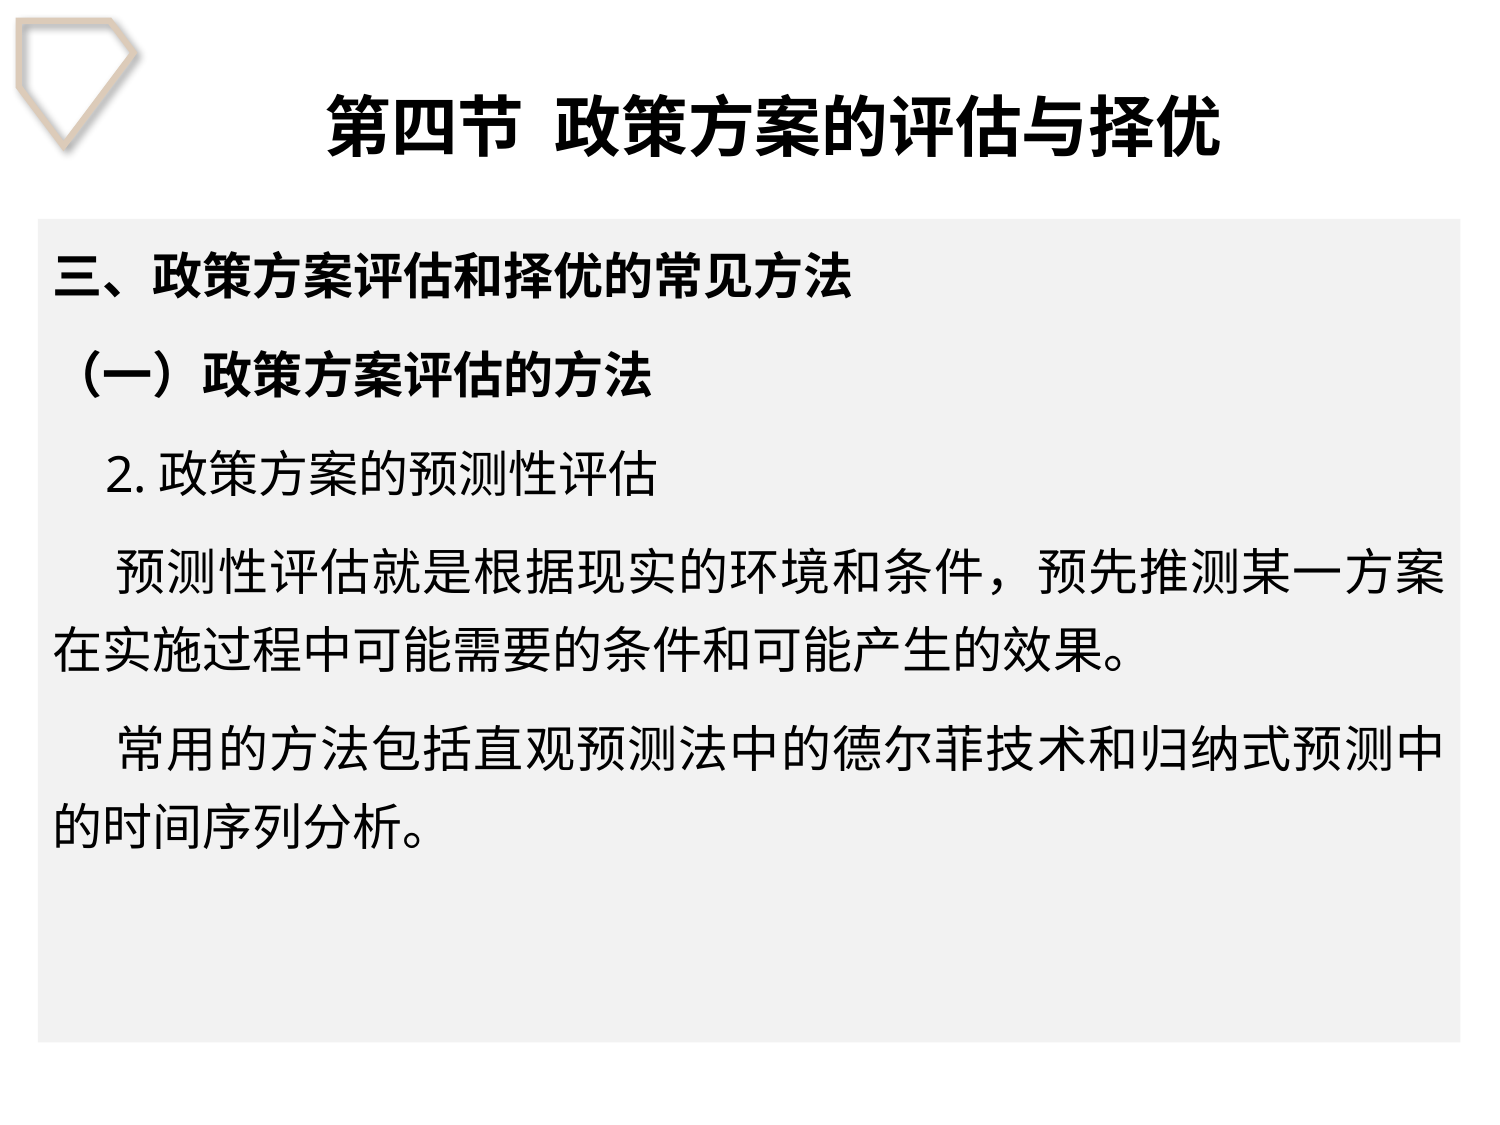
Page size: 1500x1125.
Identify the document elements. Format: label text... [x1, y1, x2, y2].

list 三、政策方案评估和择优的常见方法 （一）政策方案评估的方法 2.政策方案的预测性评估 预测性评估就是根据现实的环境和条件，预先推测某一方案在实施过程中可能需要的条件和可能产生的效果。 常用的方法包括直观预测法中的德尔菲技术和归纳式预测中的时间序列分析。 [37, 218, 1461, 1043]
title 第四节 政策方案的评估与择优 [125, 59, 1423, 200]
